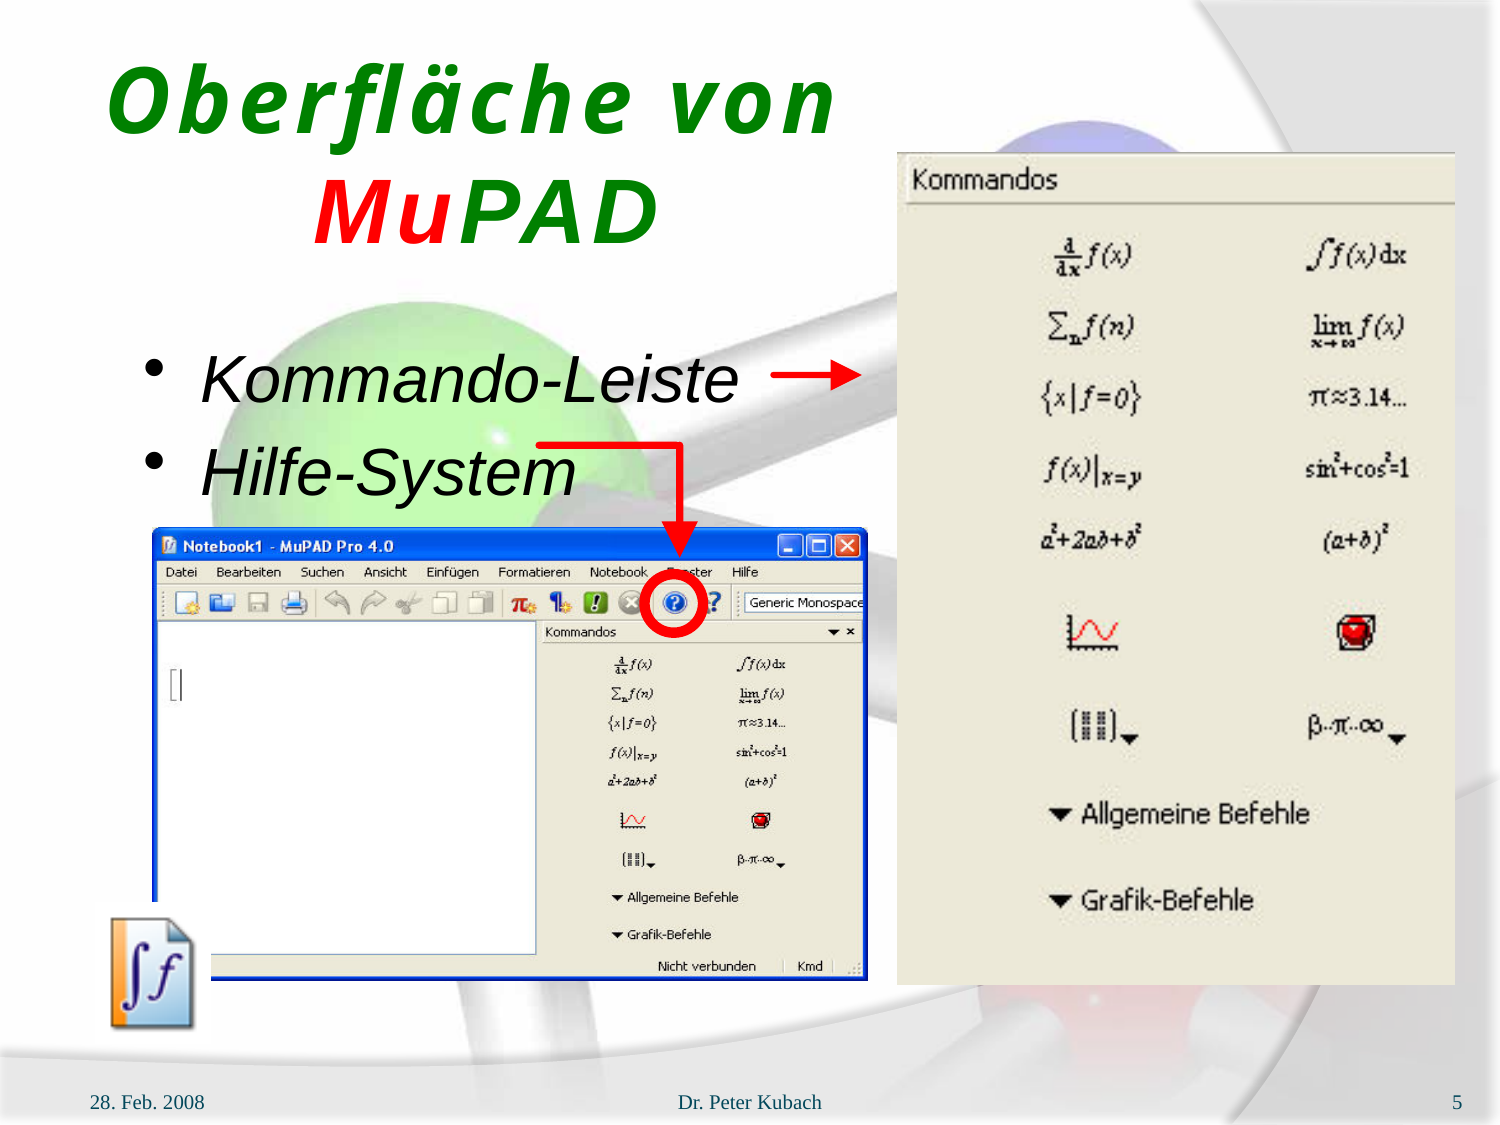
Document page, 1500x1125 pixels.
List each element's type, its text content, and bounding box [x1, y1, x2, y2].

picture [896, 152, 1455, 985]
picture [0, 0, 1288, 1066]
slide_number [75, 1053, 425, 1114]
picture [152, 527, 868, 981]
picture [95, 902, 212, 1044]
text_box [773, 364, 862, 386]
text_box Kommando-Leiste Hilfe-System [128, 328, 1404, 1003]
footer Dr. Peter Kubach [512, 1053, 988, 1114]
text_box Oberfläche von MuPAD [23, 58, 950, 247]
slide_number 5 [1337, 1053, 1463, 1114]
